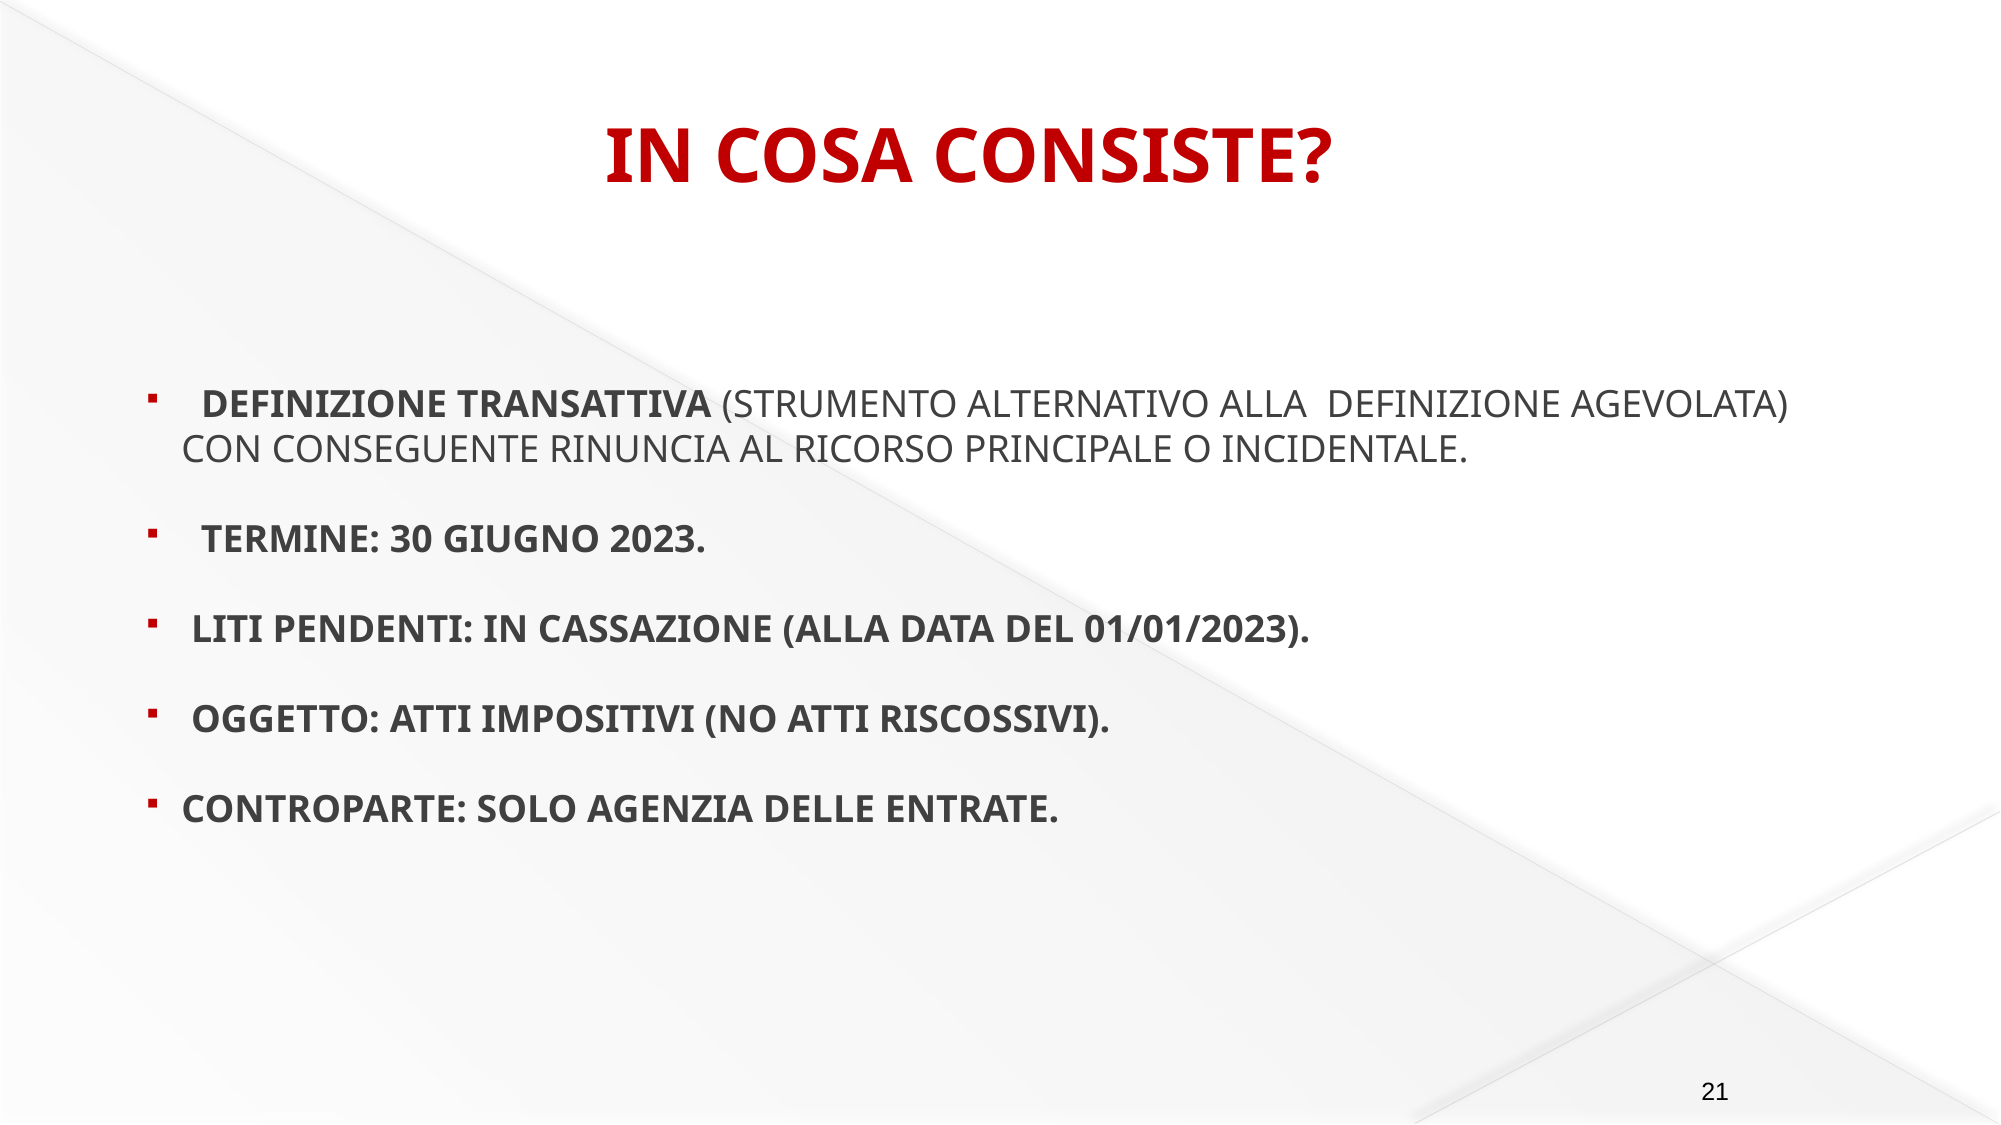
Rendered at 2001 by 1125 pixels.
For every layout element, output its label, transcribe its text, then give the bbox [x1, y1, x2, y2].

text_box DEFINIZIONE TRANSATTIVA (STRUMENTO ALTERNATIVO ALLA DEFINIZIONE AGEVOLATA) CON CONSEGUENTE RINUNCIA AL RICORSO PRINCIPALE O INCIDENTALE. TERMINE: 30 GIUGNO 2023. LITI PENDENTI: IN CASSAZIONE (ALLA DATA DEL 01/01/2023). OGGETTO: ATTI IMPOSITIVI (NO ATTI RISCOSSIVI). CONTROPARTE: SOLO AGENZIA DELLE ENTRATE. [111, 282, 1804, 992]
text_box IN COSA CONSISTE? [111, 99, 1827, 220]
slide_number 21 [1660, 1063, 1771, 1113]
